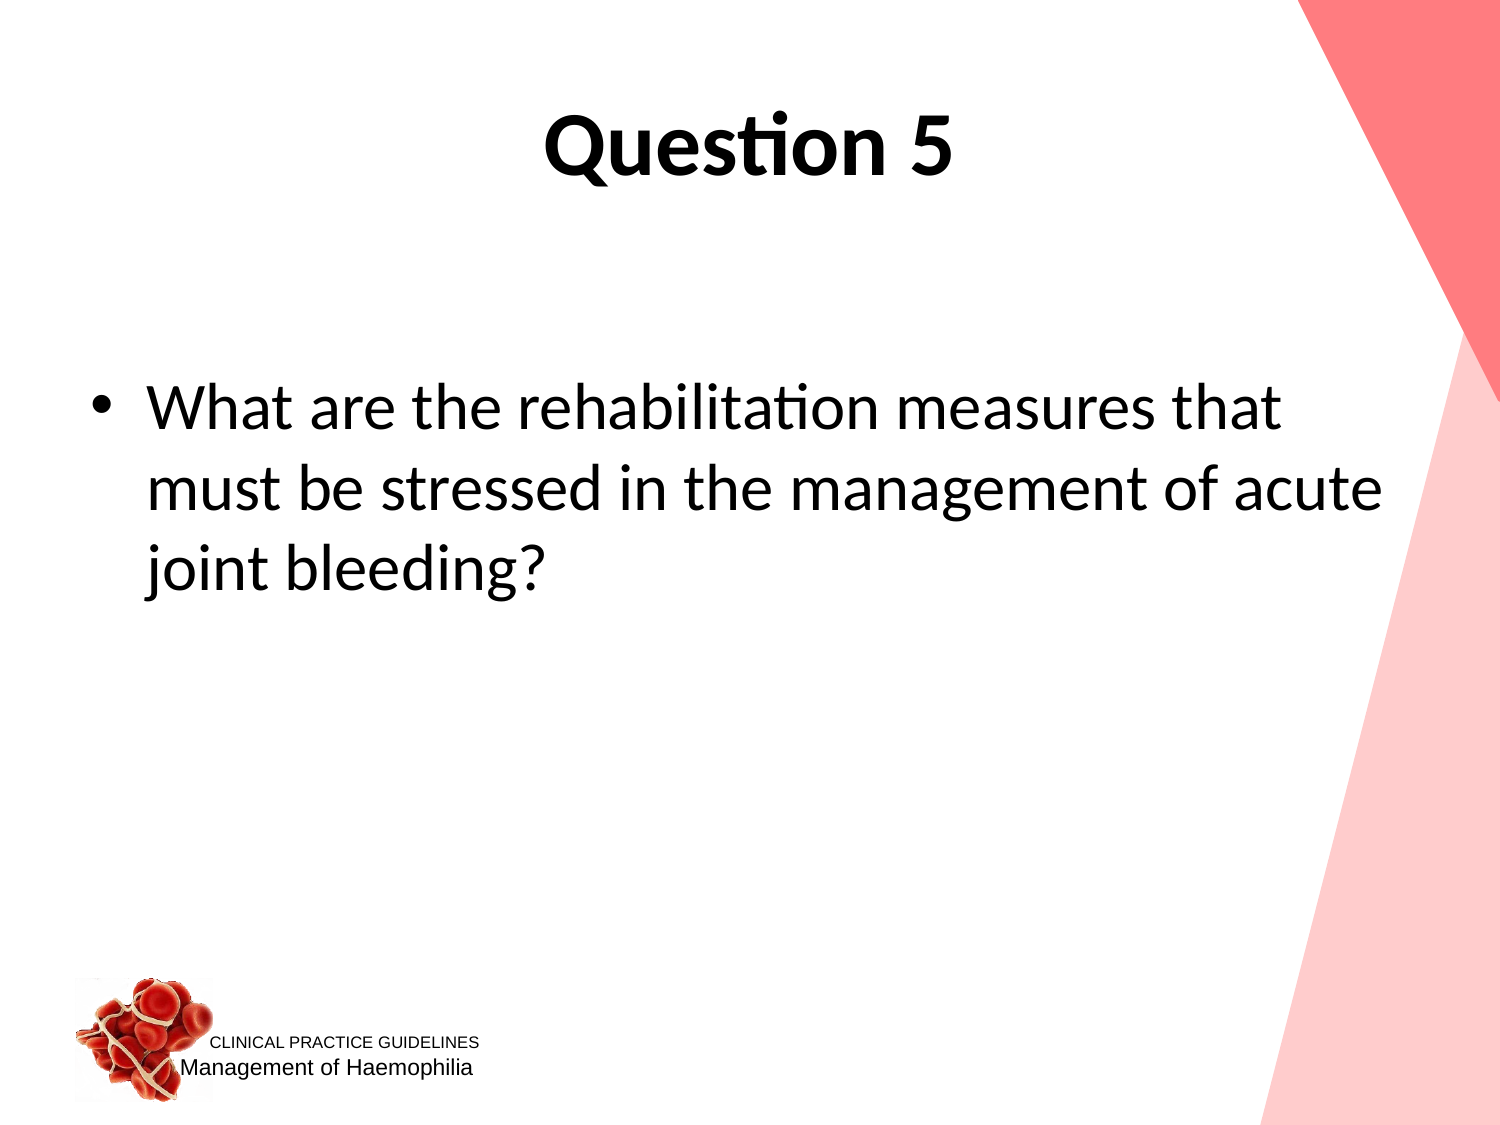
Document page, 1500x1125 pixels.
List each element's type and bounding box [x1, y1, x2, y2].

text_box [74, 0, 1500, 1125]
